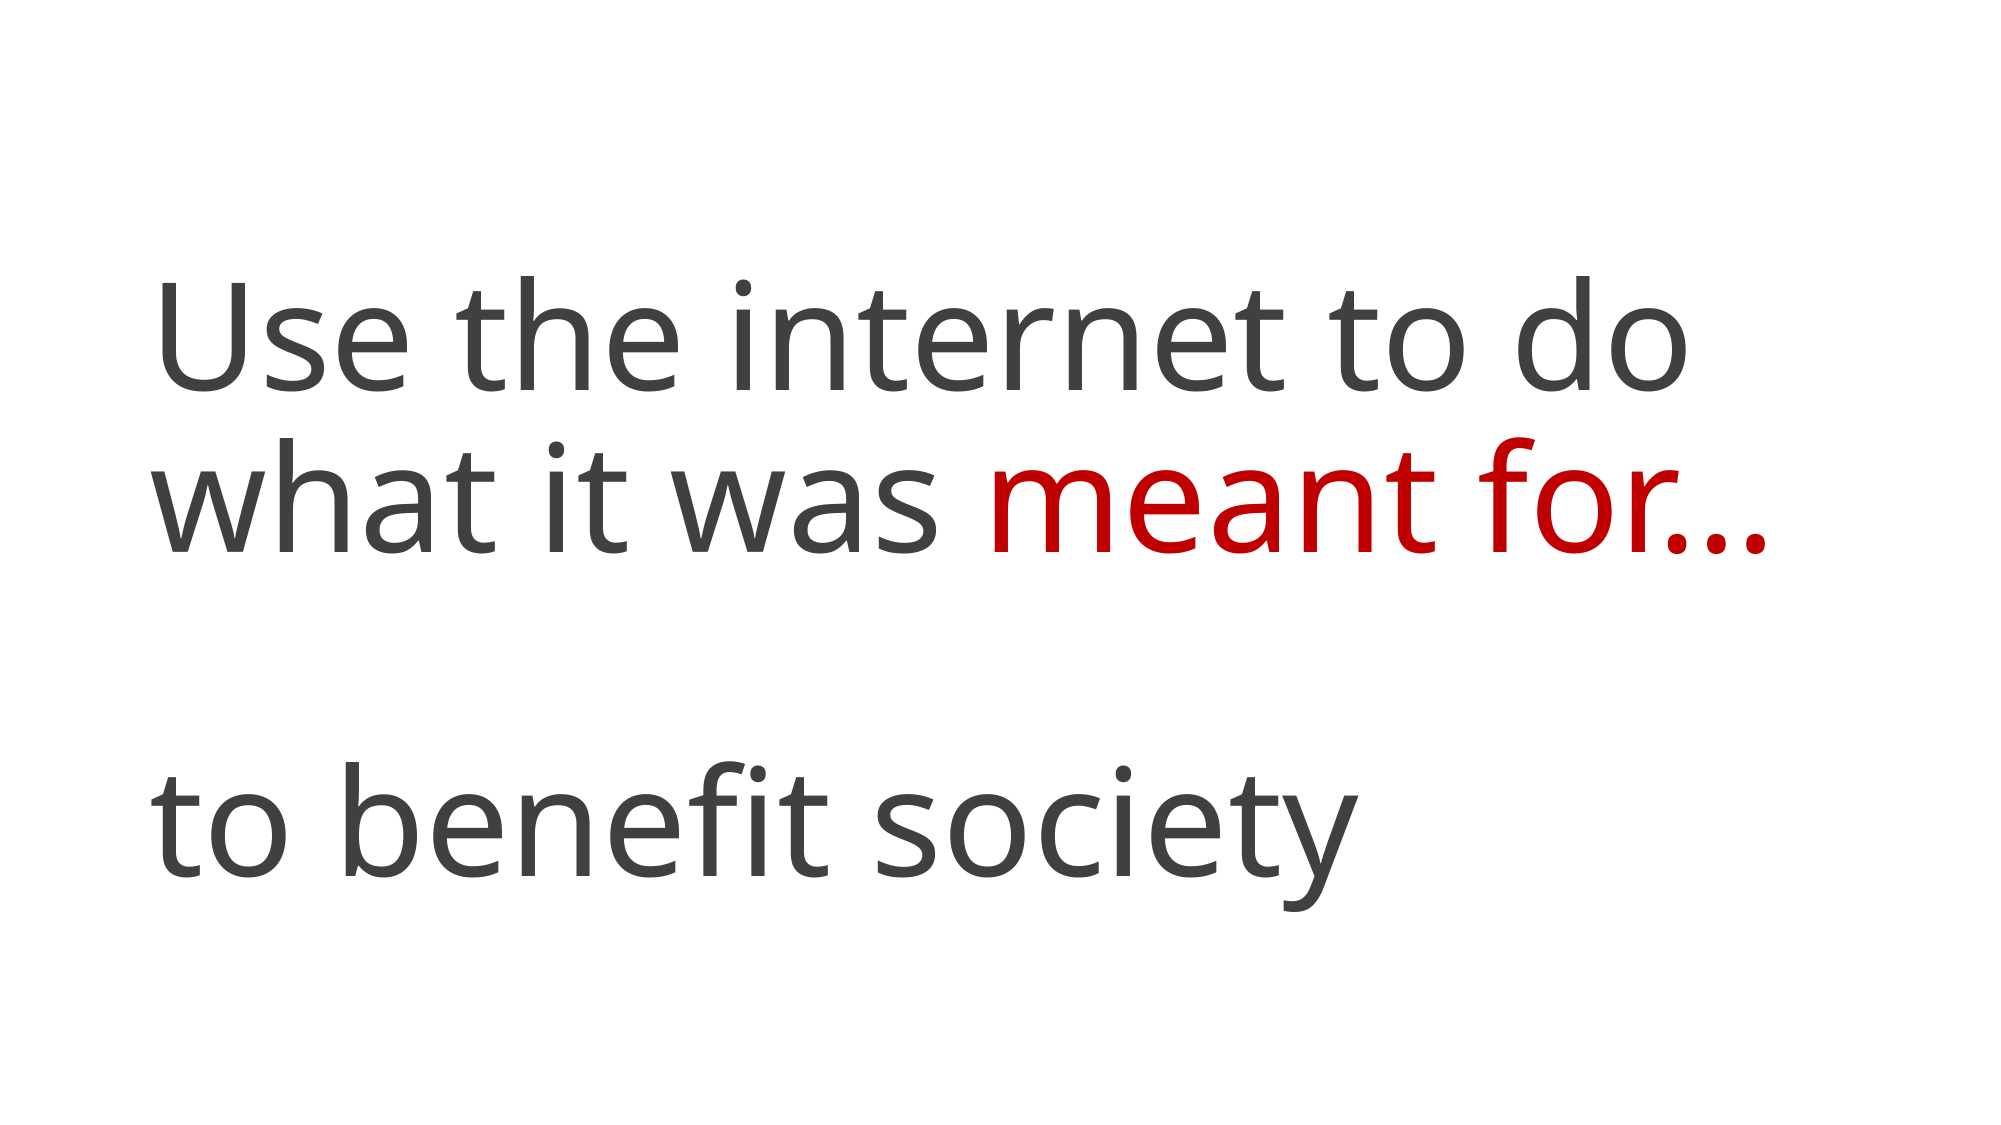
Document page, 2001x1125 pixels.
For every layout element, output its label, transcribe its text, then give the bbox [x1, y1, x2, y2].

title Use the internet to do what it was meant for… to benefit society [134, 105, 1903, 917]
